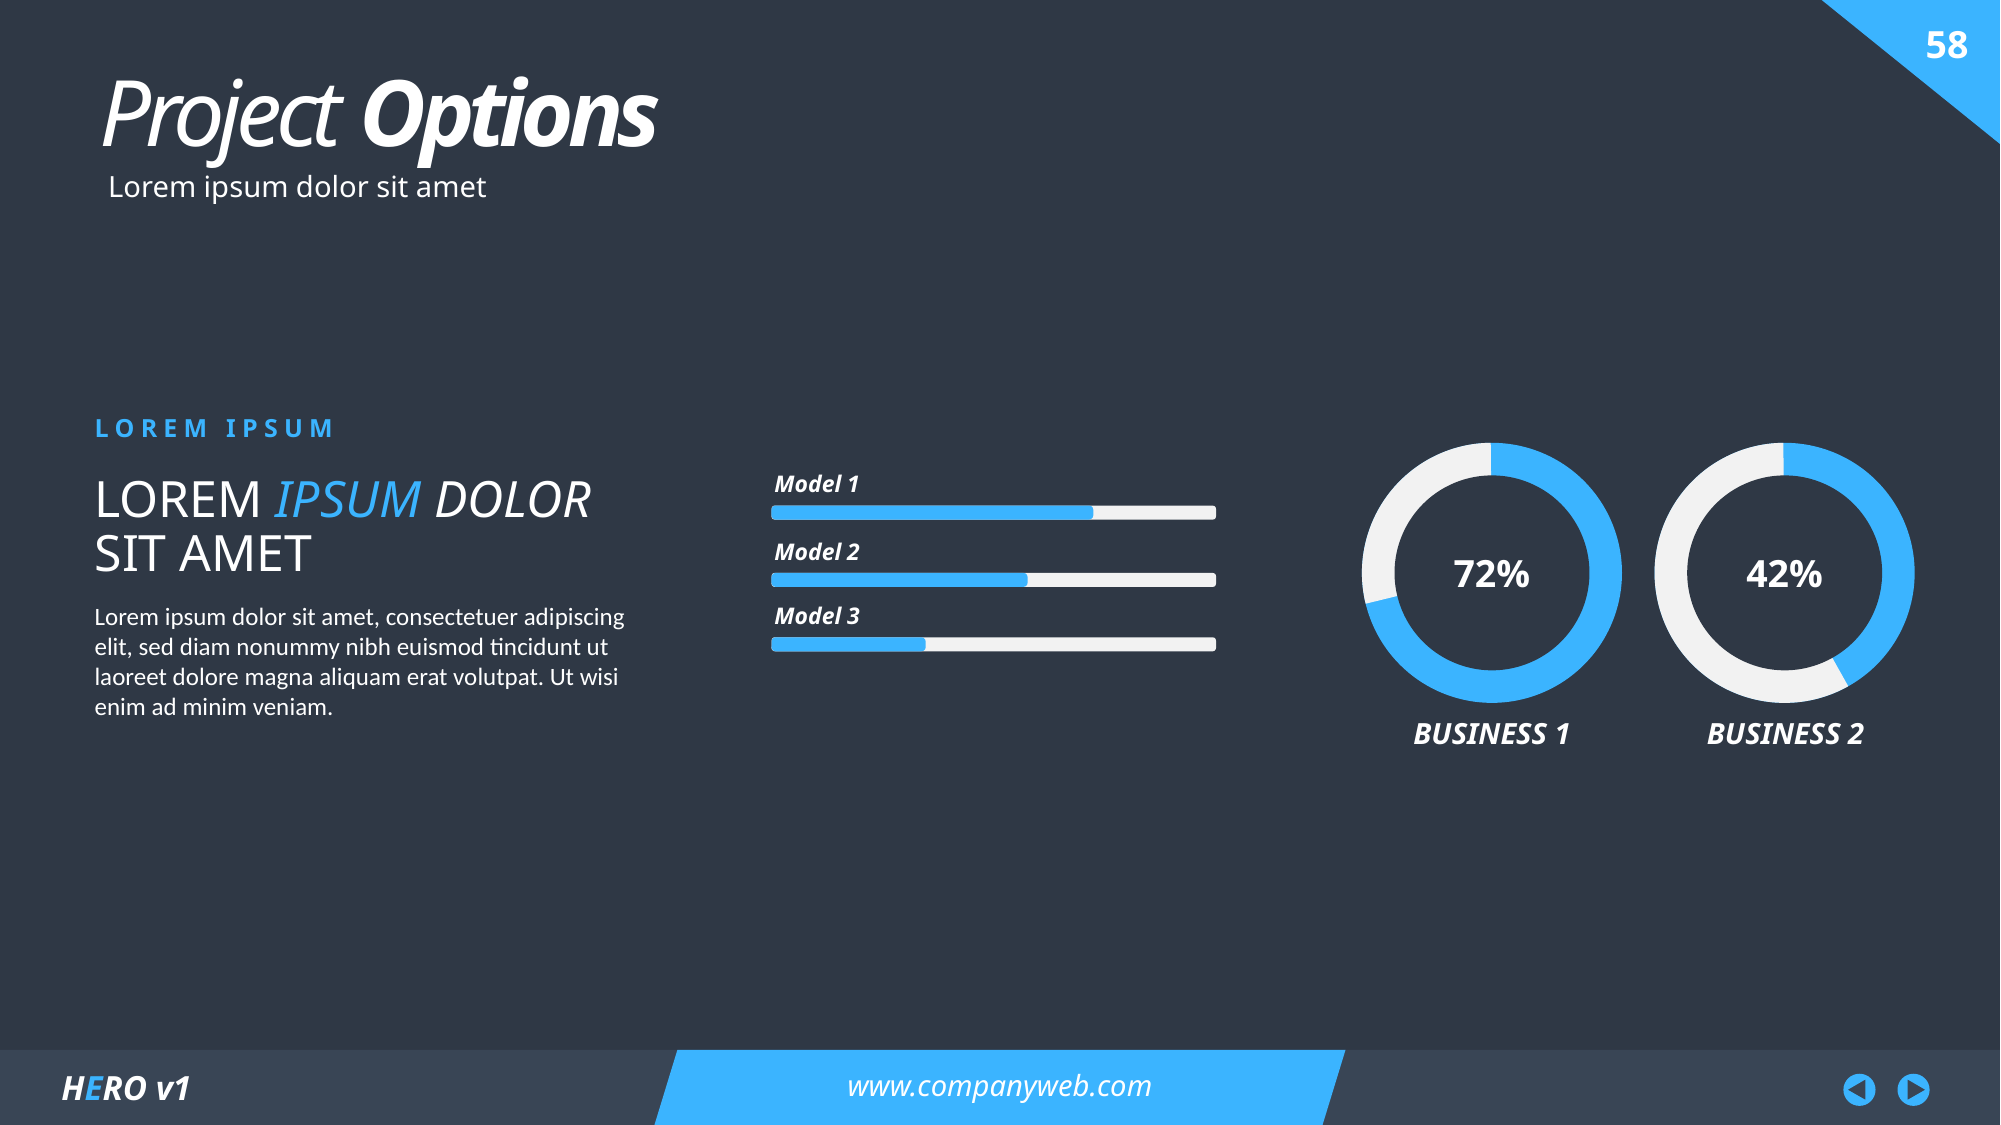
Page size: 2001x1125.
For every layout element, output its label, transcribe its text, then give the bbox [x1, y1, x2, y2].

text_box Lorem ipsum dolor sit amet, consectetuer adipiscing elit, sed diam nonummy nibh euismod tincidunt ut laoreet dolore magna aliquam erat volutpat. Ut wisi enim ad minim veniam. [79, 593, 644, 728]
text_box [1361, 442, 1622, 703]
text_box Lorem ipsum dolor sit amet [93, 169, 785, 207]
text_box LOREM IPSUM [79, 396, 614, 462]
text_box Project Options [84, 63, 1171, 169]
text_box BUSINESS 1 [1373, 708, 1611, 762]
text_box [1654, 442, 1915, 703]
text_box BUSINESS 2 [1665, 708, 1906, 762]
text_box LOREM IPSUM DOLOR SIT AMET [79, 462, 709, 594]
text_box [759, 462, 1217, 652]
